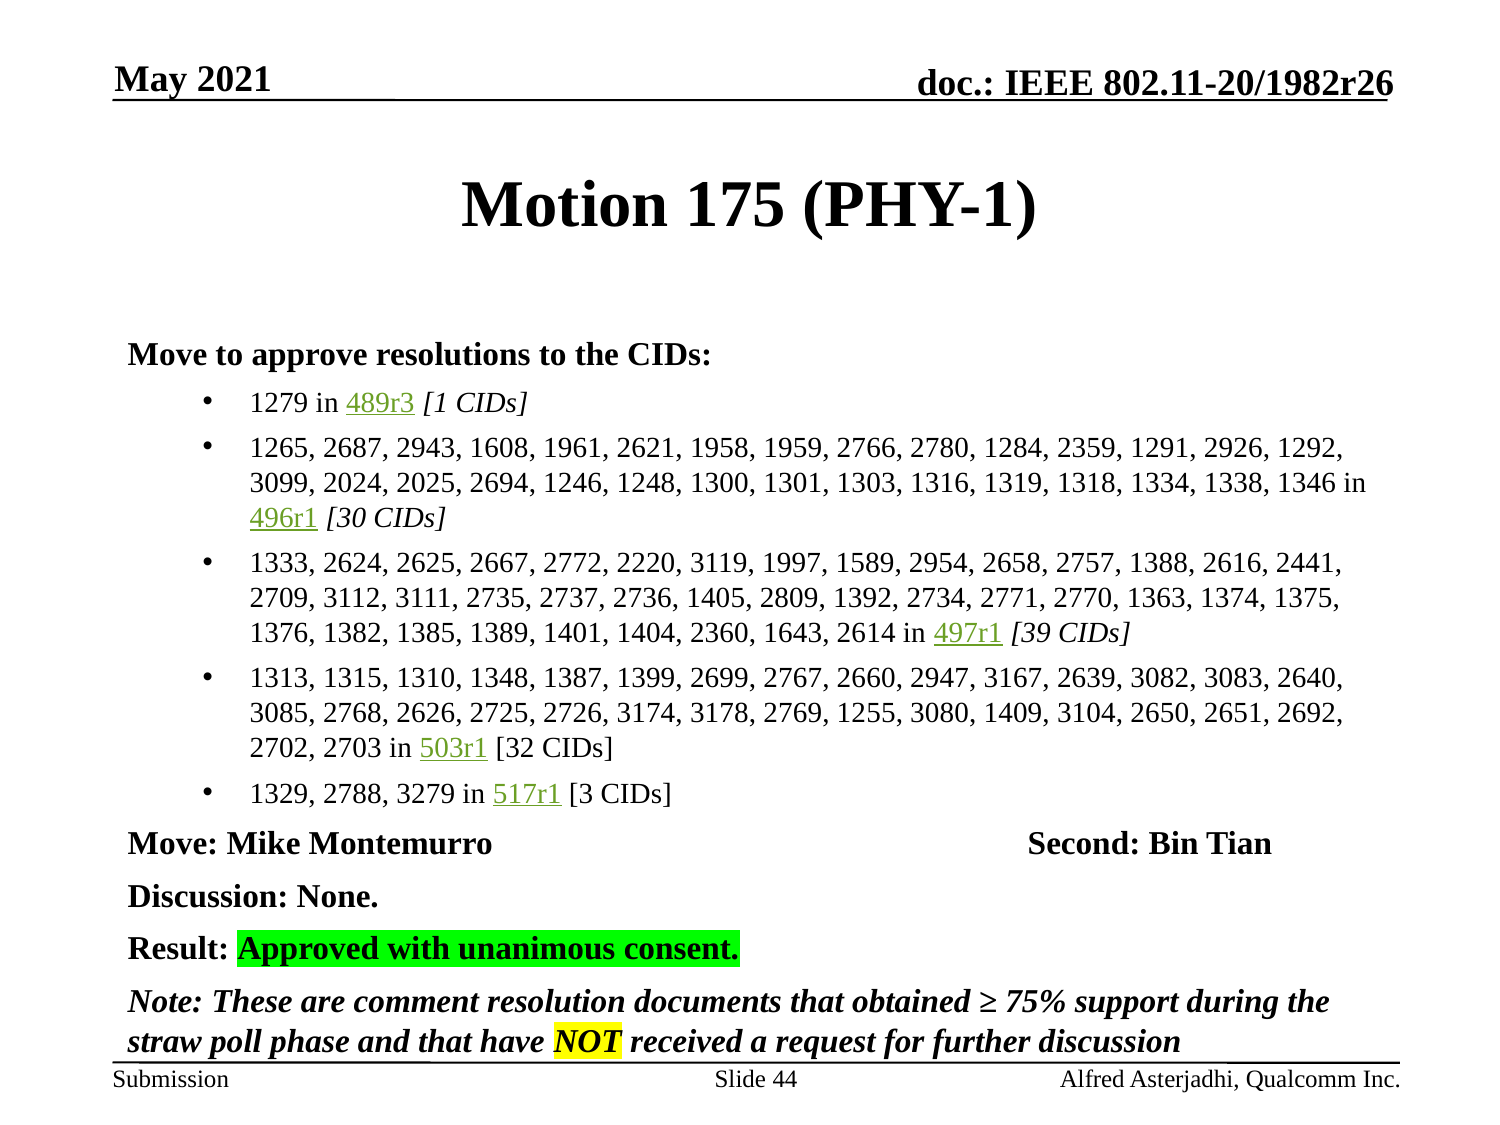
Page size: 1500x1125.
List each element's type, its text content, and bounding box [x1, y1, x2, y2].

footer Alfred Asterjadhi, Qualcomm Inc. [878, 1061, 1402, 1093]
list Move to approve resolutions to the CIDs: 1279 in 489r3 [1 CIDs] 1265, 2687, 2943, 1608, 1961, 2621, 1958, 1959, 2766, 2780, 1284, 2359, 1291, 2926, 1292, 3099, 2024, 2025, 2694, 1246, 1248, 1300, 1301, 1303, 1316, 1319, 1318, 1334, 1338, 1346 in 496r1 [30 CIDs] 1333, 2624, 2625, 2667, 2772, 2220, 3119, 1997, 1589, 2954, 2658, 2757, 1388, 2616, 2441, 2709, 3112, 3111, 2735, 2737, 2736, 1405, 2809, 1392, 2734, 2771, 2770, 1363, 1374, 1375, 1376, 1382, 1385, 1389, 1401, 1404, 2360, 1643, 2614 in 497r1 [39 CIDs] 1313, 1315, 1310, 1348, 1387, 1399, 2699, 2767, 2660, 2947, 3167, 2639, 3082, 3083, 2640, 3085, 2768, 2626, 2725, 2726, 3174, 3178, 2769, 1255, 3080, 1409, 3104, 2650, 2651, 2692, 2702, 2703 in 503r1 [32 CIDs] 1329, 2788, 3279 in 517r1 [3 CIDs] Move: Mike Montemurro Second: Bin Tian Discussion: None. Result: Approved with unanimous consent. Note: These are comment resolution documents that obtained ≥ 75% support during the straw poll phase and that have NOT received a request for further discussion [112, 324, 1388, 1063]
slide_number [114, 54, 423, 100]
title Motion 175 (PHY-1) [112, 112, 1388, 288]
slide_number Slide 44 [712, 1061, 800, 1123]
